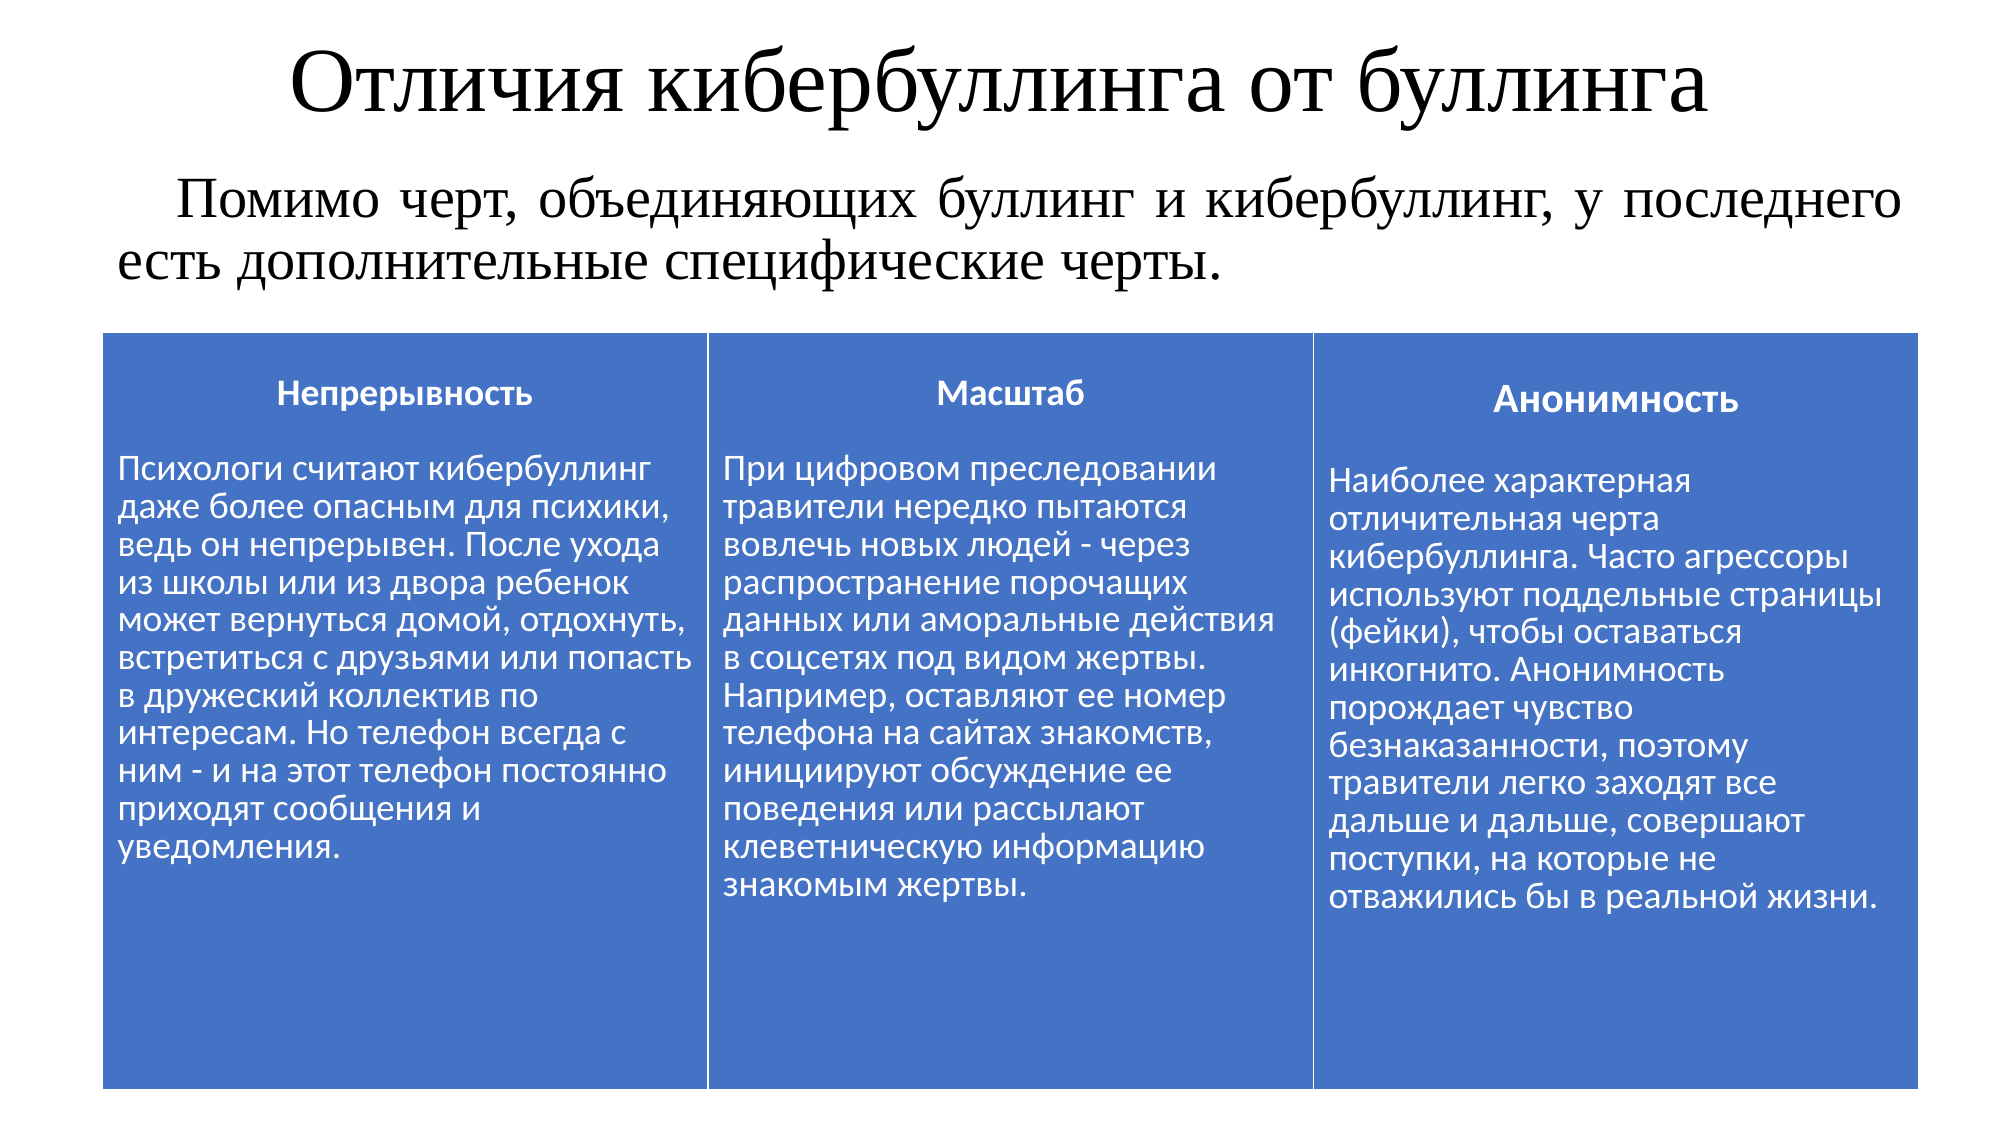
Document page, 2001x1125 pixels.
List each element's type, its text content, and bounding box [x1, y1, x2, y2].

list Помимо черт, объединяющих буллинг и кибербуллинг, у последнего есть дополнительные специфические черты. [102, 159, 1919, 331]
table_header Масштаб При цифровом преследовании травители нередко пытаются вовлечь новых людей - через распространение порочащих данных или аморальные действия в соцсетях под видом жертвы. Например, оставляют ее номер телефона на сайтах знакомств, инициируют обсуждение ее поведения или рассылают клеветническую информацию знакомым жертвы. [709, 333, 1313, 1089]
table_header Анонимность Наиболее характерная отличительная черта кибербуллинга. Часто агрессоры используют поддельные страницы (фейки), чтобы оставаться инкогнито. Анонимность порождает чувство безнаказанности, поэтому травители легко заходят все дальше и дальше, совершают поступки, на которые не отважились бы в реальной жизни. [1314, 333, 1918, 1089]
title Отличия кибербуллинга от буллинга [137, 21, 1863, 143]
table_header Непрерывность Психологи считают кибербуллинг даже более опасным для психики, ведь он непрерывен. После ухода из школы или из двора ребенок может вернуться домой, отдохнуть, встретиться с друзьями или попасть в дружеский коллектив по интересам. Но телефон всегда с ним - и на этот телефон постоянно приходят сообщения и уведомления. [103, 333, 707, 1089]
